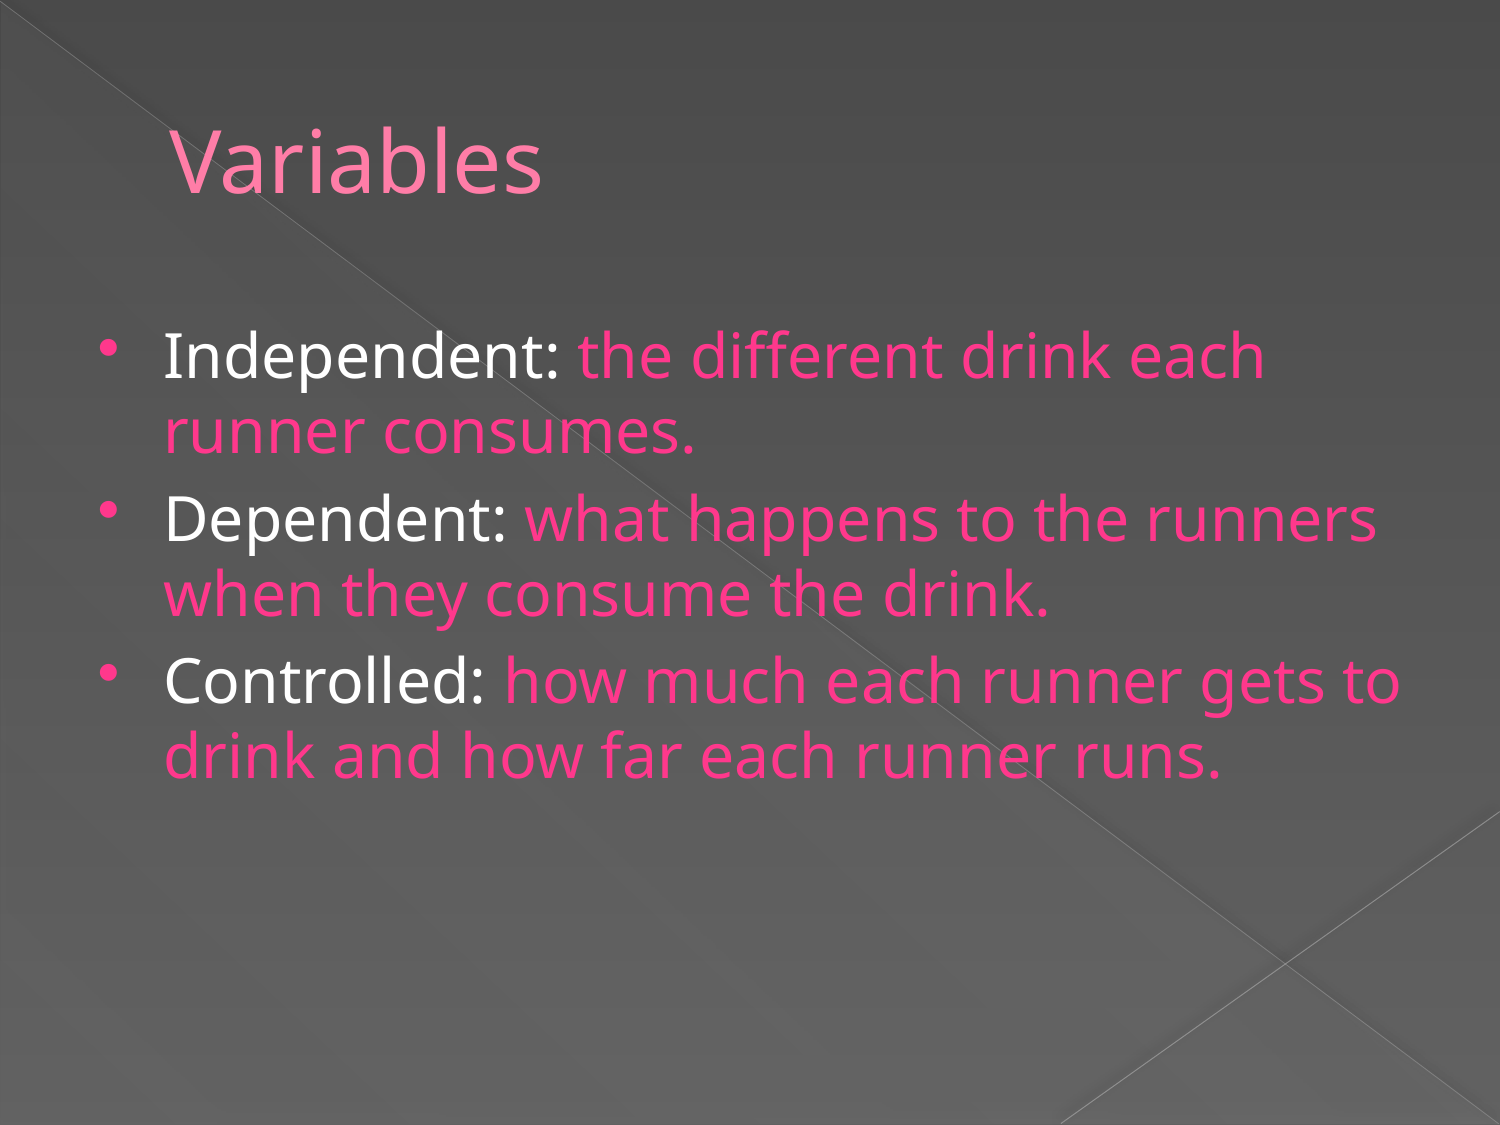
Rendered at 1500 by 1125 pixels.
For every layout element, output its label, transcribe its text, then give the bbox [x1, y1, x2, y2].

title Variables [75, 43, 1425, 274]
list Independent: the different drink each runner consumes. Dependent: what happens to the runners when they consume the drink. Controlled: how much each runner gets to drink and how far each runner runs. [75, 308, 1425, 1059]
